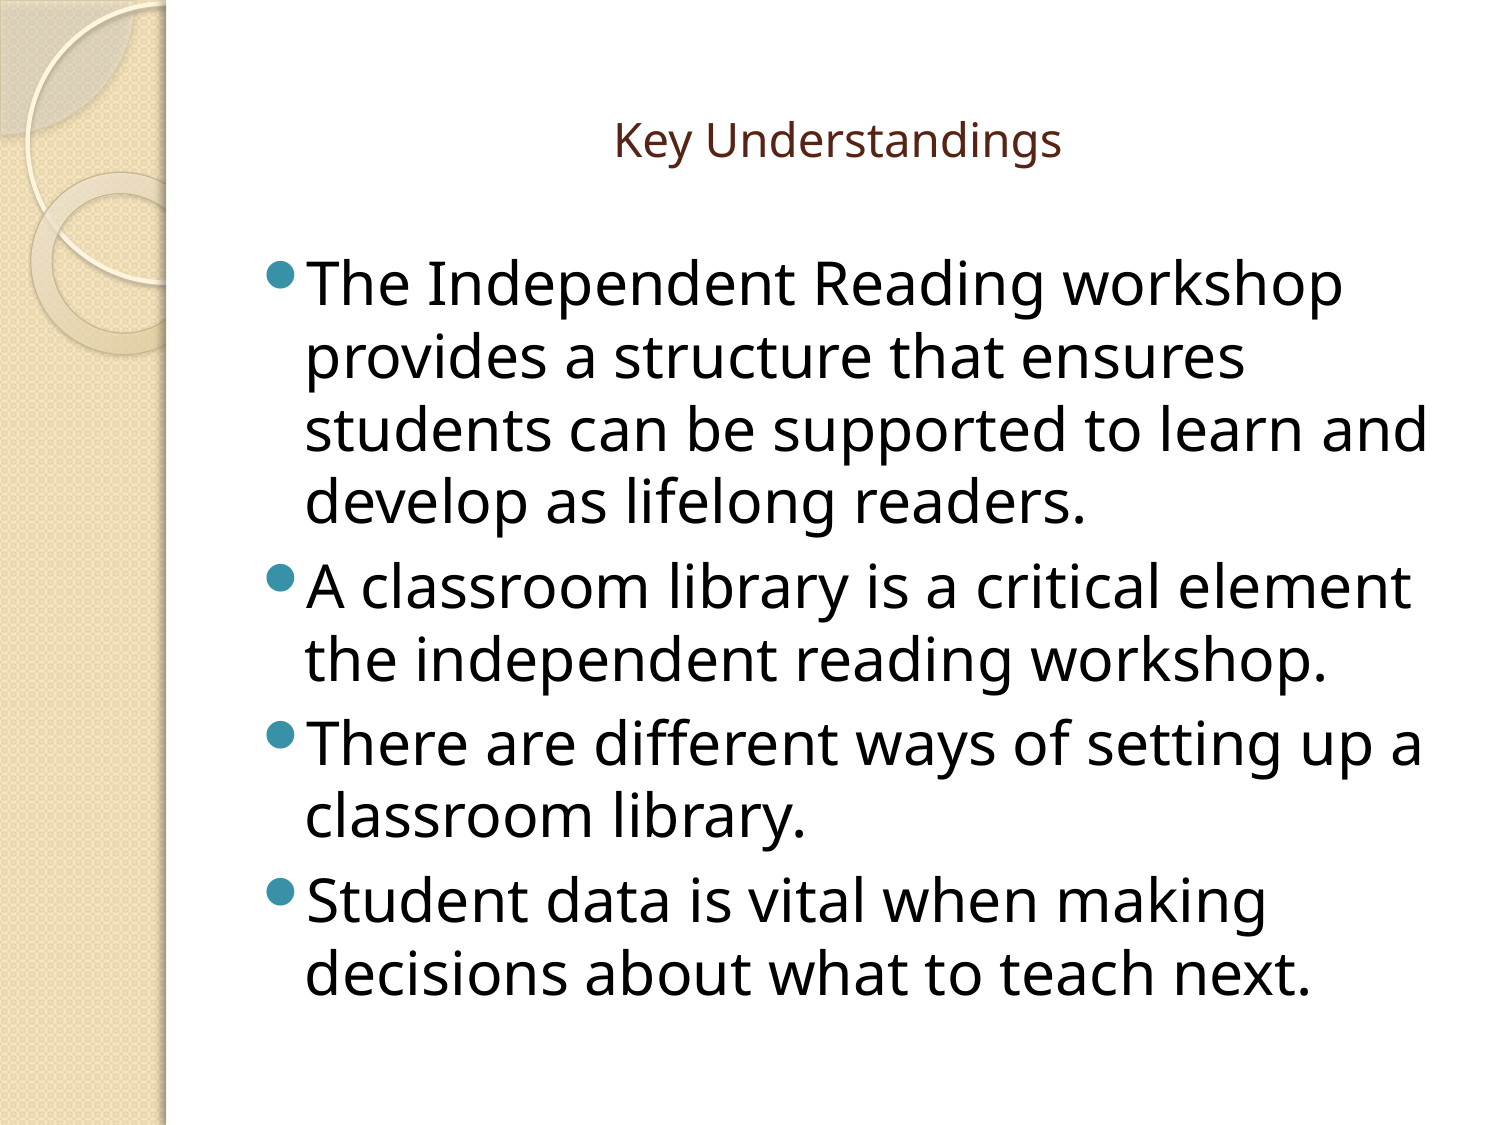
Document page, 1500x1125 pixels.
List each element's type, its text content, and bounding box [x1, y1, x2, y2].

list The Independent Reading workshop provides a structure that ensures students can be supported to learn and develop as lifelong readers. A classroom library is a critical element the independent reading workshop. There are different ways of setting up a classroom library. Student data is vital when making decisions about what to teach next. [235, 237, 1466, 1025]
title Key Understandings [235, 45, 1466, 233]
